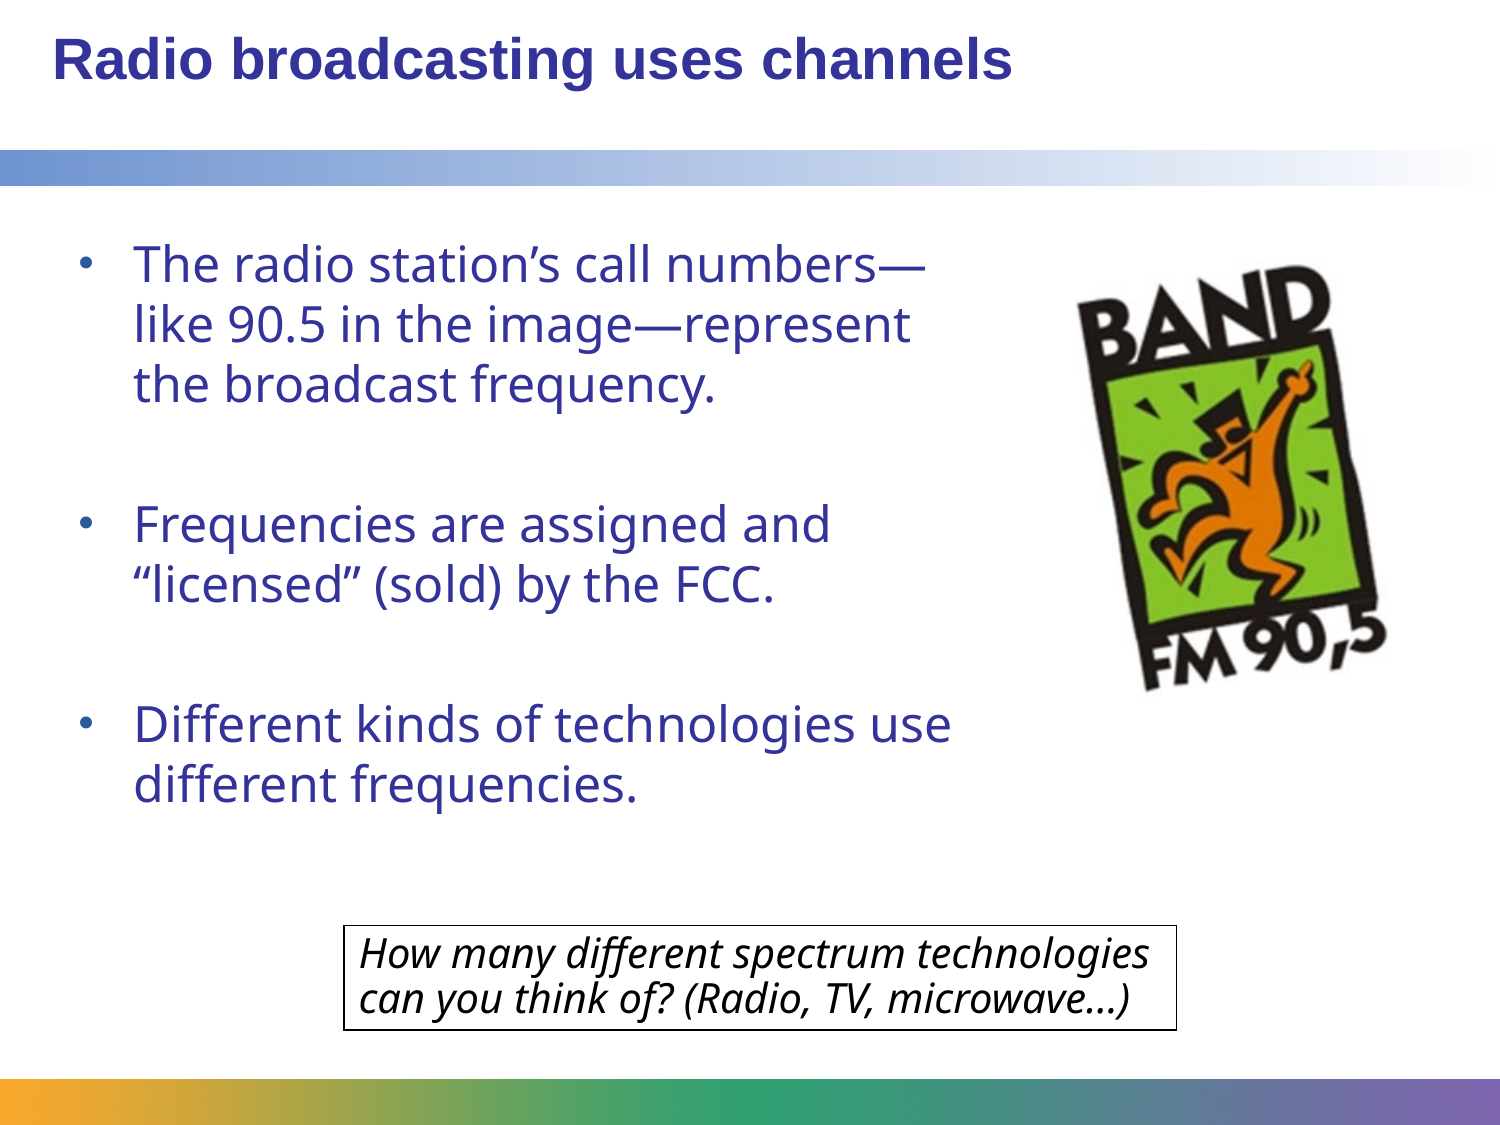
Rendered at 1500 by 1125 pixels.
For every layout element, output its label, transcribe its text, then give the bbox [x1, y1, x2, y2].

title Radio broadcasting uses channels [37, 0, 1500, 126]
picture [1049, 249, 1416, 729]
text_box How many different spectrum technologies can you think of? (Radio, TV, microwave…) [343, 925, 1177, 1030]
list The radio station’s call numbers—like 90.5 in the image—represent the broadcast frequency. Frequencies are assigned and “licensed” (sold) by the FCC. Different kinds of technologies use different frequencies. [62, 224, 1001, 1013]
picture [0, 1079, 1500, 1125]
